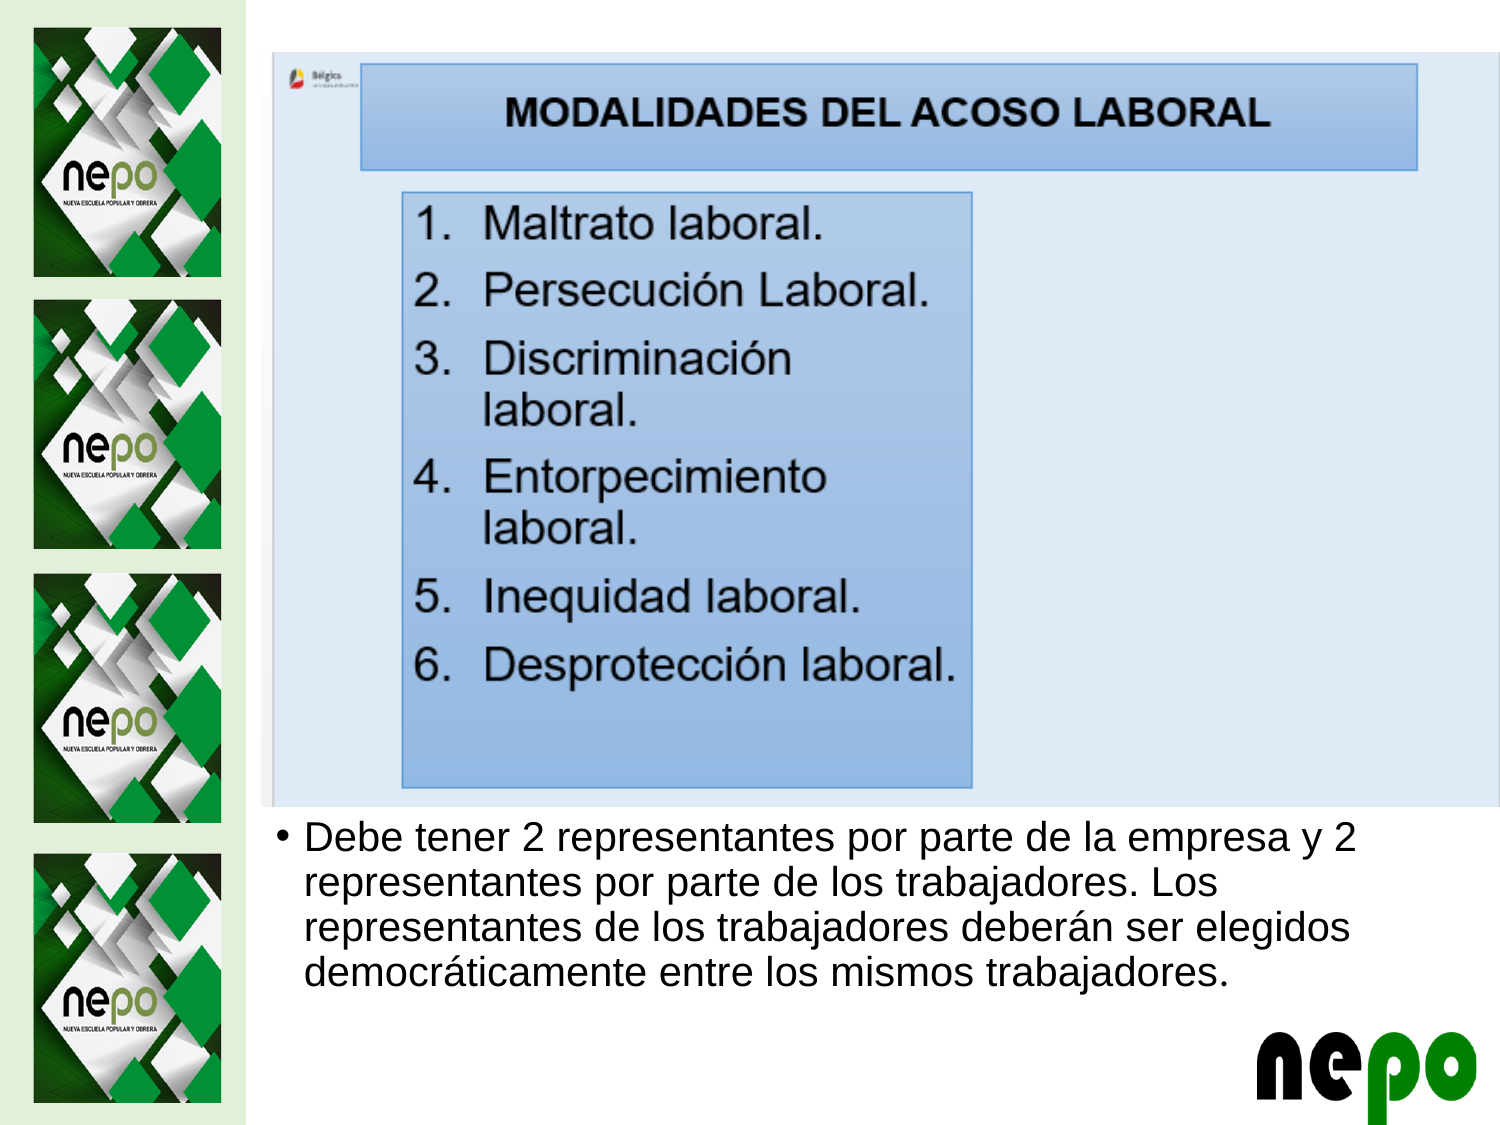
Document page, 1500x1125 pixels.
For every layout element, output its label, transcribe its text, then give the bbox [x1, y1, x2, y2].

picture [1257, 1032, 1477, 1125]
picture [260, 52, 1500, 807]
list Debe tener 2 representantes por parte de la empresa y 2 representantes por parte de los trabajadores. Los representantes de los trabajadores deberán ser elegidos democráticamente entre los mismos trabajadores. [260, 807, 1473, 1014]
picture [0, 0, 246, 1125]
